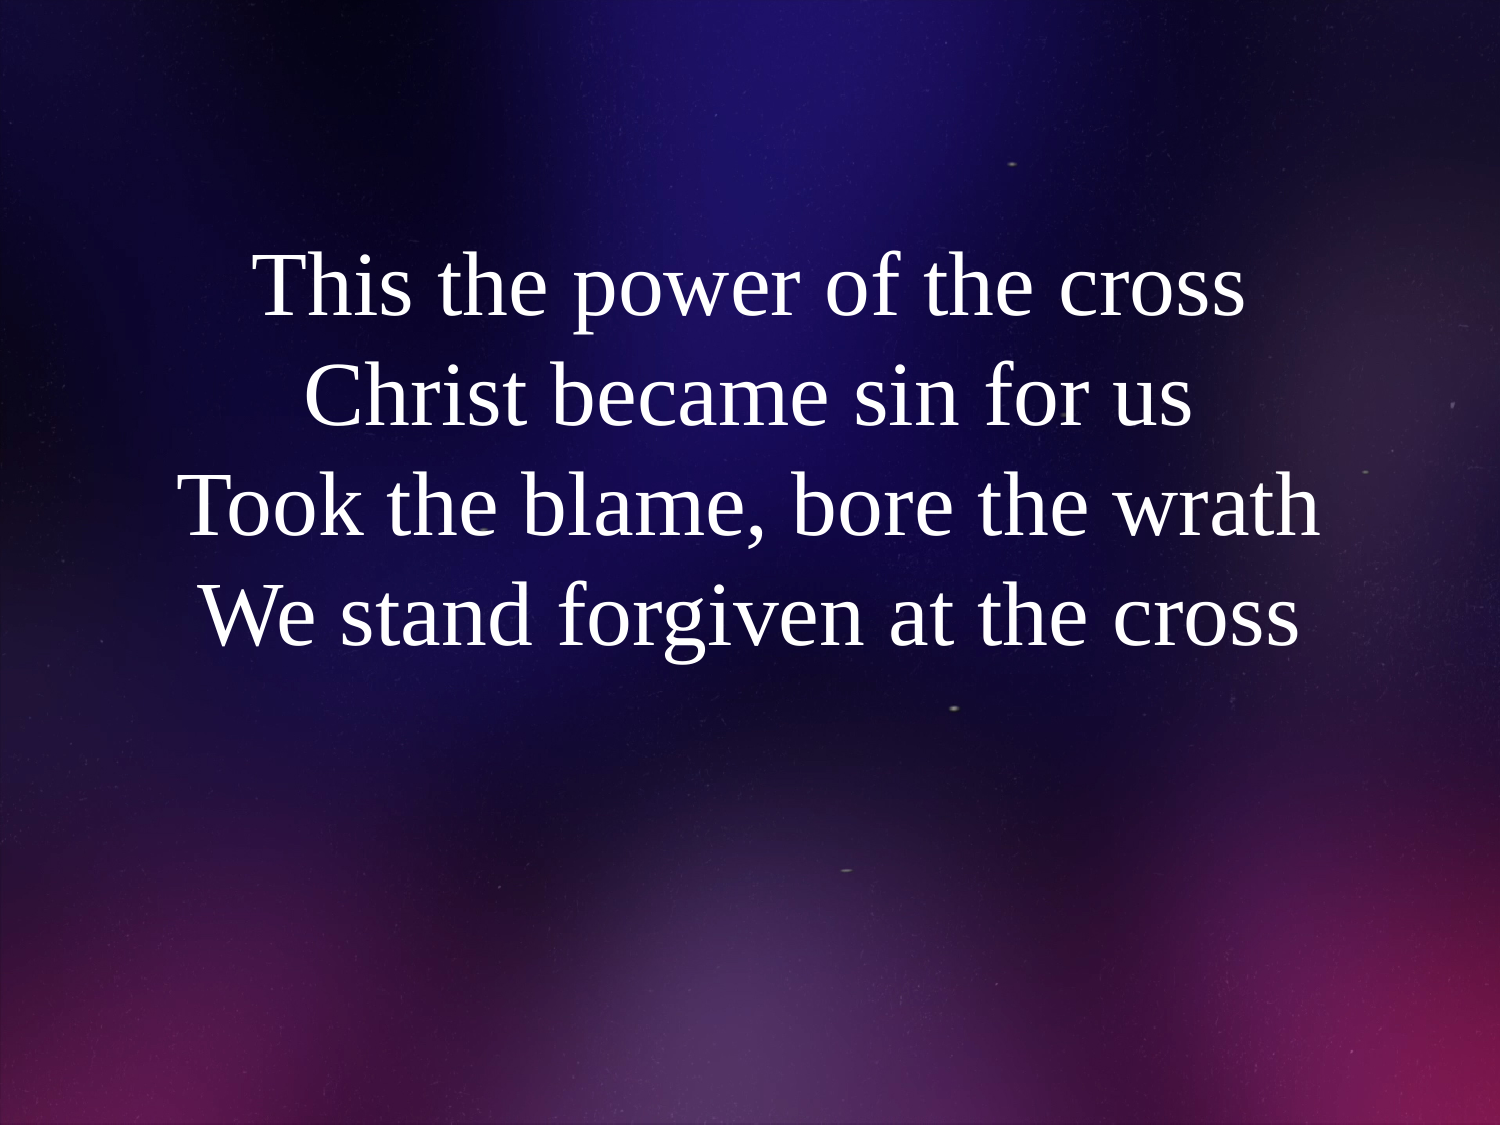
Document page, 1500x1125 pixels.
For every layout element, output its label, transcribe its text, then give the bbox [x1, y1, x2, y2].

title This the power of the cross Christ became sin for us Took the blame, bore the wrath We stand forgiven at the cross [112, 350, 1388, 538]
picture [0, 0, 1500, 1125]
